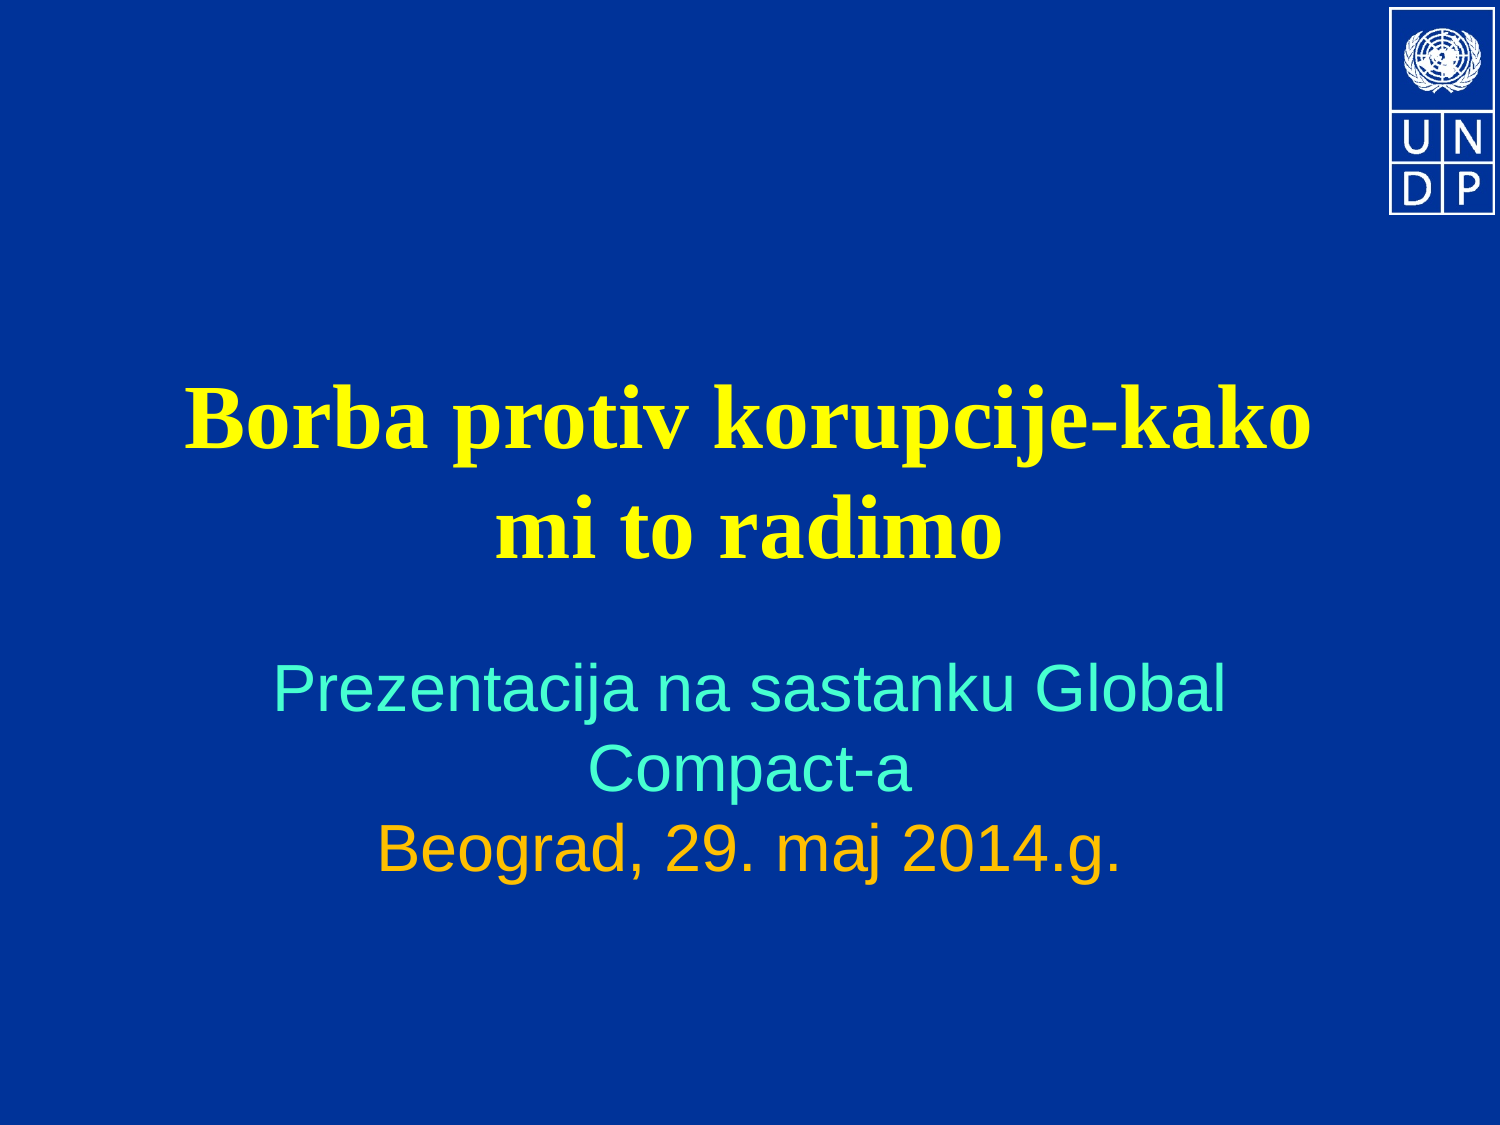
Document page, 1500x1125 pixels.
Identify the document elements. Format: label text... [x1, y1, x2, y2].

picture [1389, 7, 1495, 215]
subtitle Prezentacija na sastanku Global Compact-a Beograd, 29. maj 2014.g. [225, 637, 1275, 925]
title Borba protiv korupcije-kako mi to radimo [112, 349, 1388, 591]
